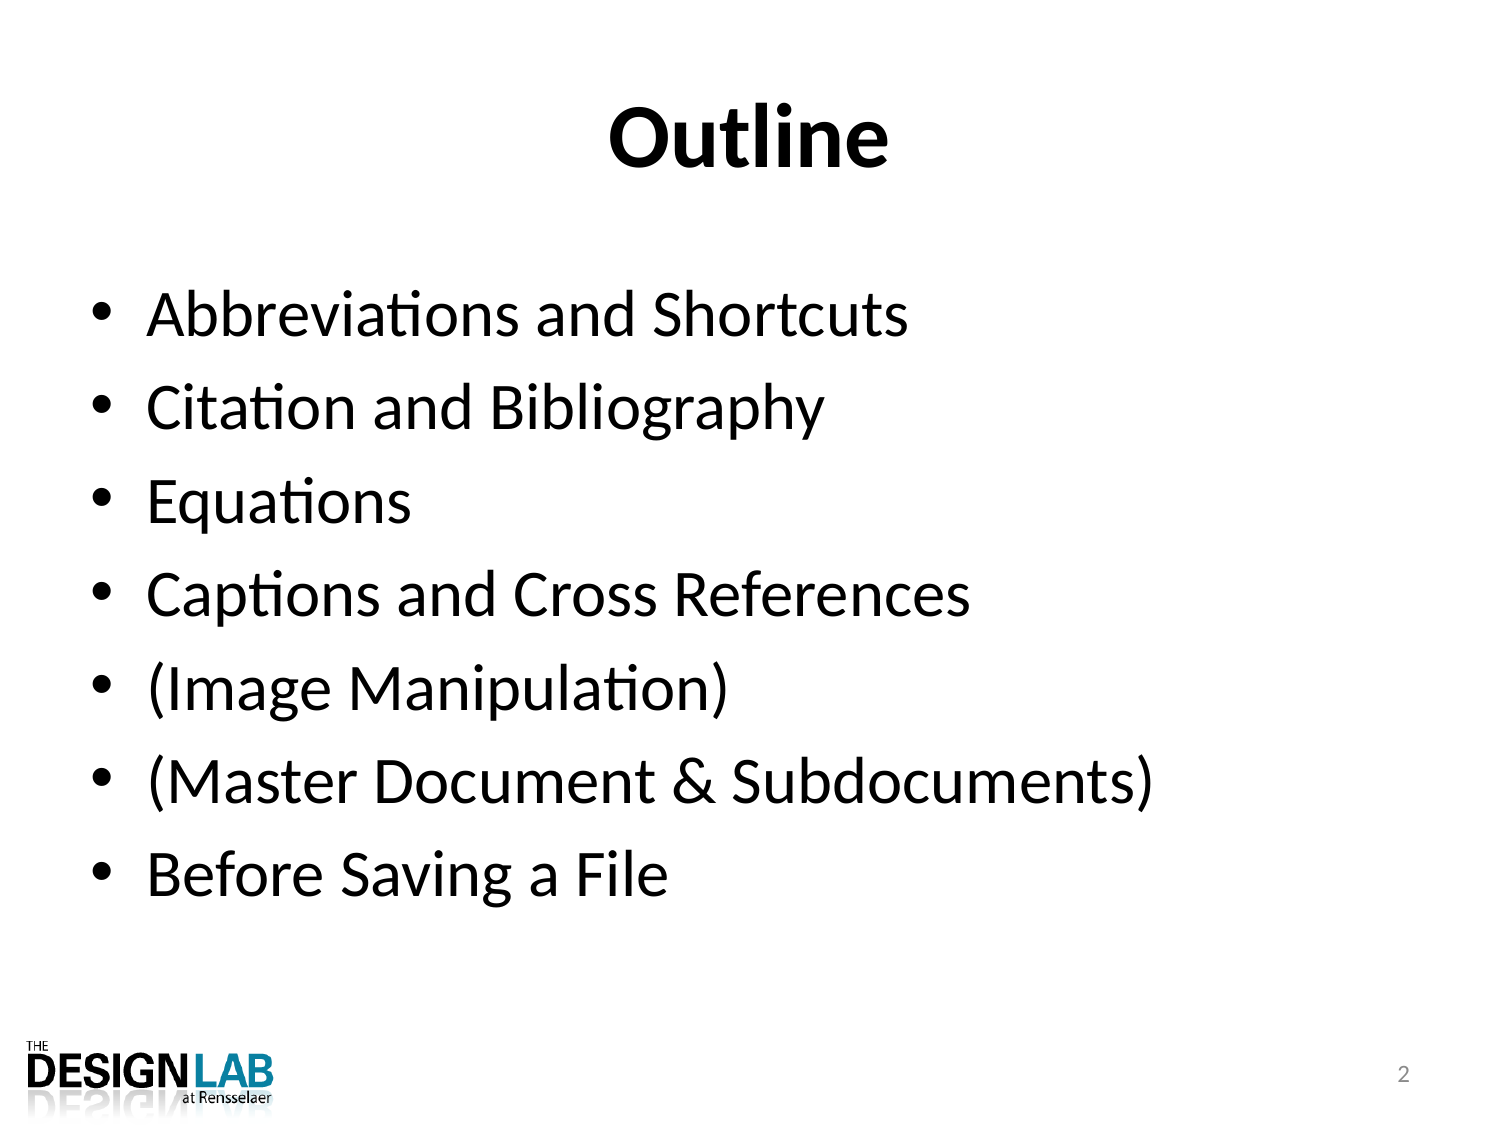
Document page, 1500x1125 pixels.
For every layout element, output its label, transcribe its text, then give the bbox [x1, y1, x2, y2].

list Abbreviations and Shortcuts Citation and Bibliography Equations Captions and Cross References (Image Manipulation) (Master Document & Subdocuments) Before Saving a File [75, 262, 1425, 1005]
slide_number 2 [1074, 1042, 1425, 1103]
title Outline [75, 37, 1425, 225]
picture [24, 1037, 275, 1125]
